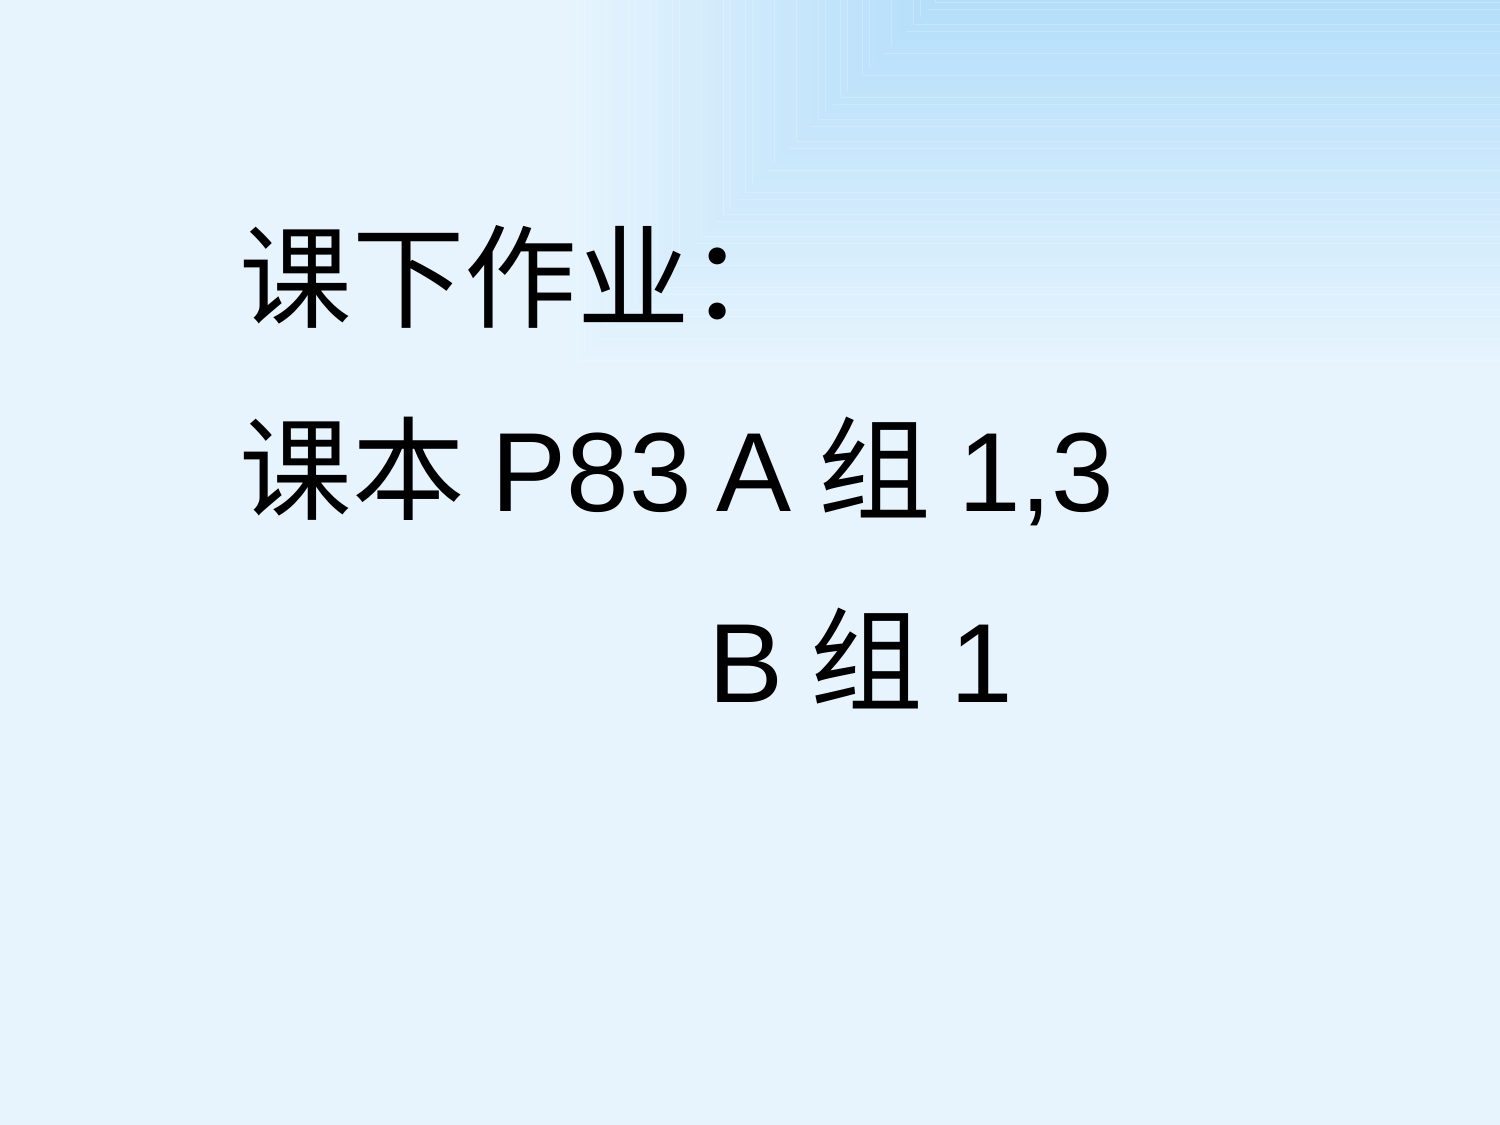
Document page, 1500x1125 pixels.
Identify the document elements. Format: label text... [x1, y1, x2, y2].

text_box 课下作业： 课本P83 A组1,3 B组1 [224, 199, 1288, 733]
